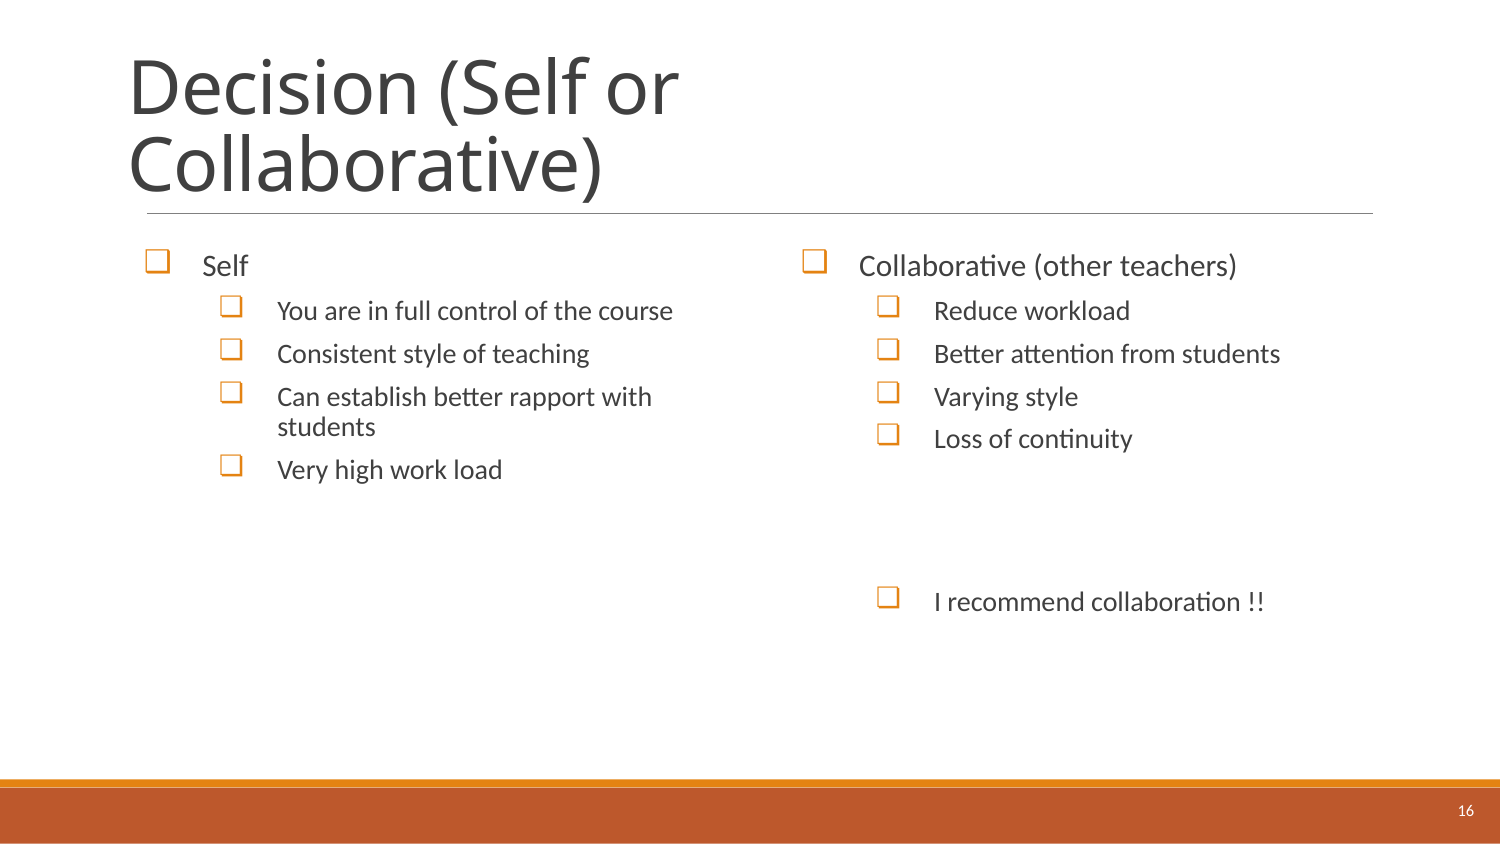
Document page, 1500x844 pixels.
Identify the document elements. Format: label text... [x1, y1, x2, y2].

title Decision (Self or Collaborative) [127, 66, 1152, 207]
list Self You are in full control of the course Consistent style of teaching Can establish better rapport with students Very high work load [127, 250, 716, 755]
slide_number 16 [1431, 776, 1500, 844]
list Collaborative (other teachers) Reduce workload Better attention from students Varying style Loss of continuity I recommend collaboration !! [784, 250, 1373, 755]
